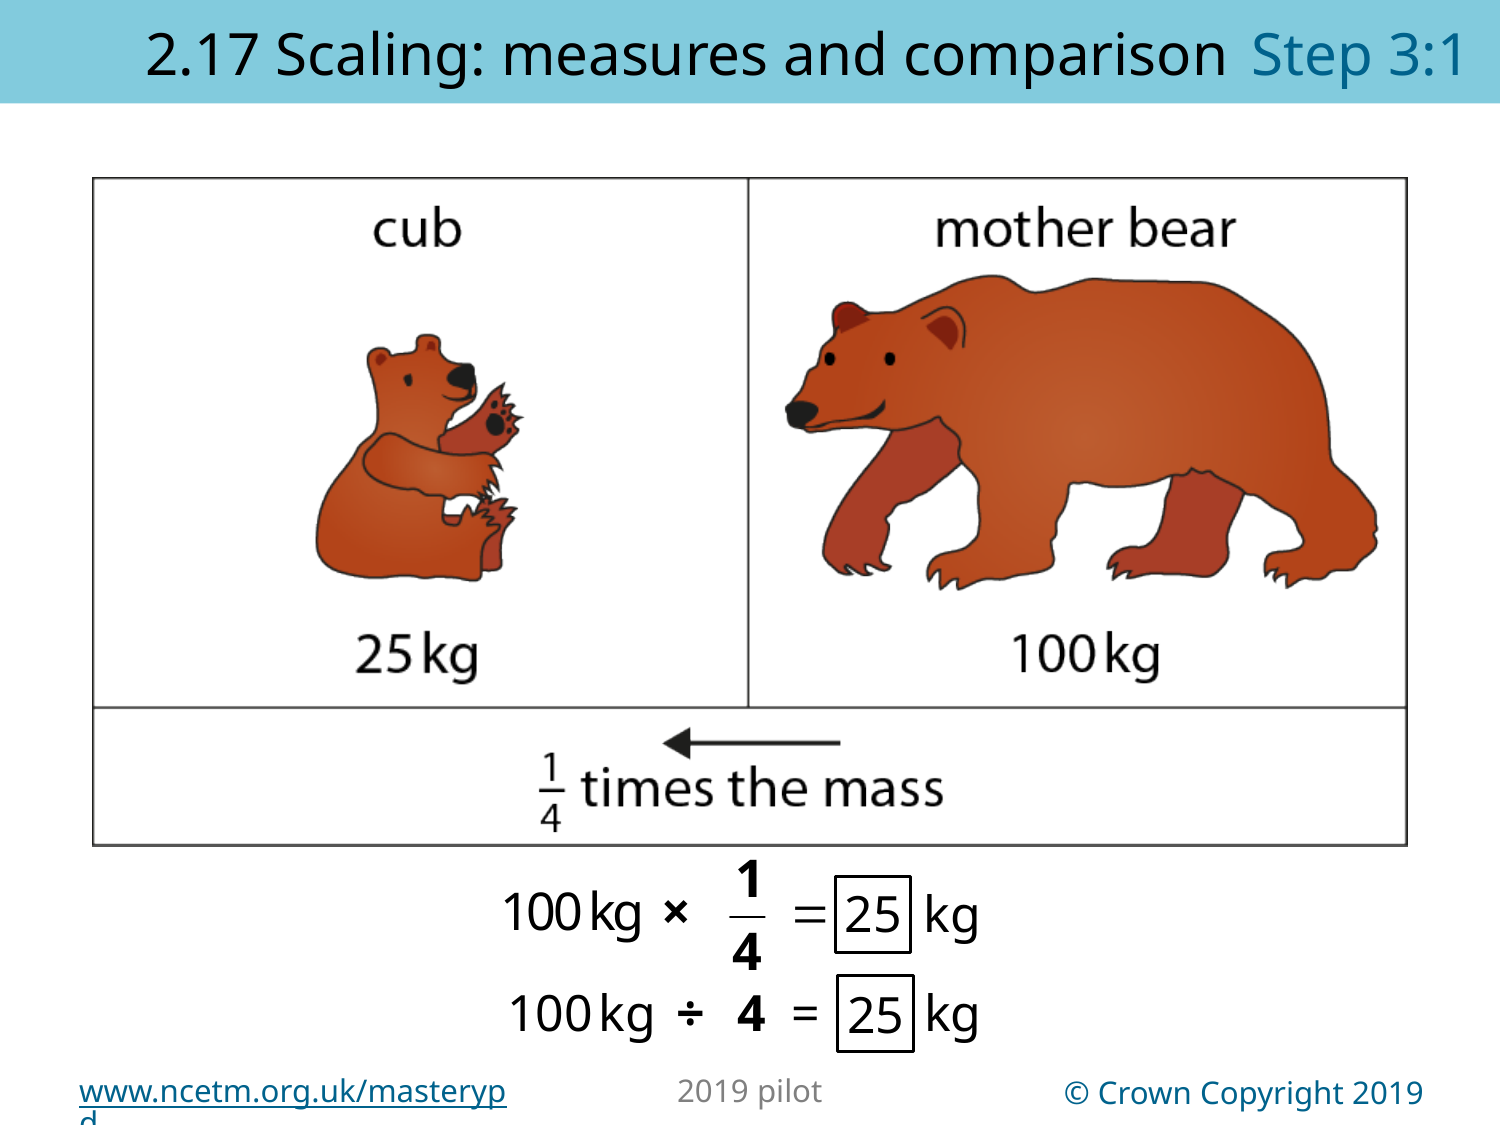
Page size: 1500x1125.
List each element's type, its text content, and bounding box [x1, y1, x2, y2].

text_box kg [909, 875, 997, 950]
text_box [348, 607, 501, 691]
text_box [852, 876, 911, 953]
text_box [501, 852, 848, 977]
list 2.17 Scaling: measures and comparison Step 3:1 [0, 0, 1500, 104]
picture [92, 177, 1408, 847]
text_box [483, 974, 1006, 1053]
